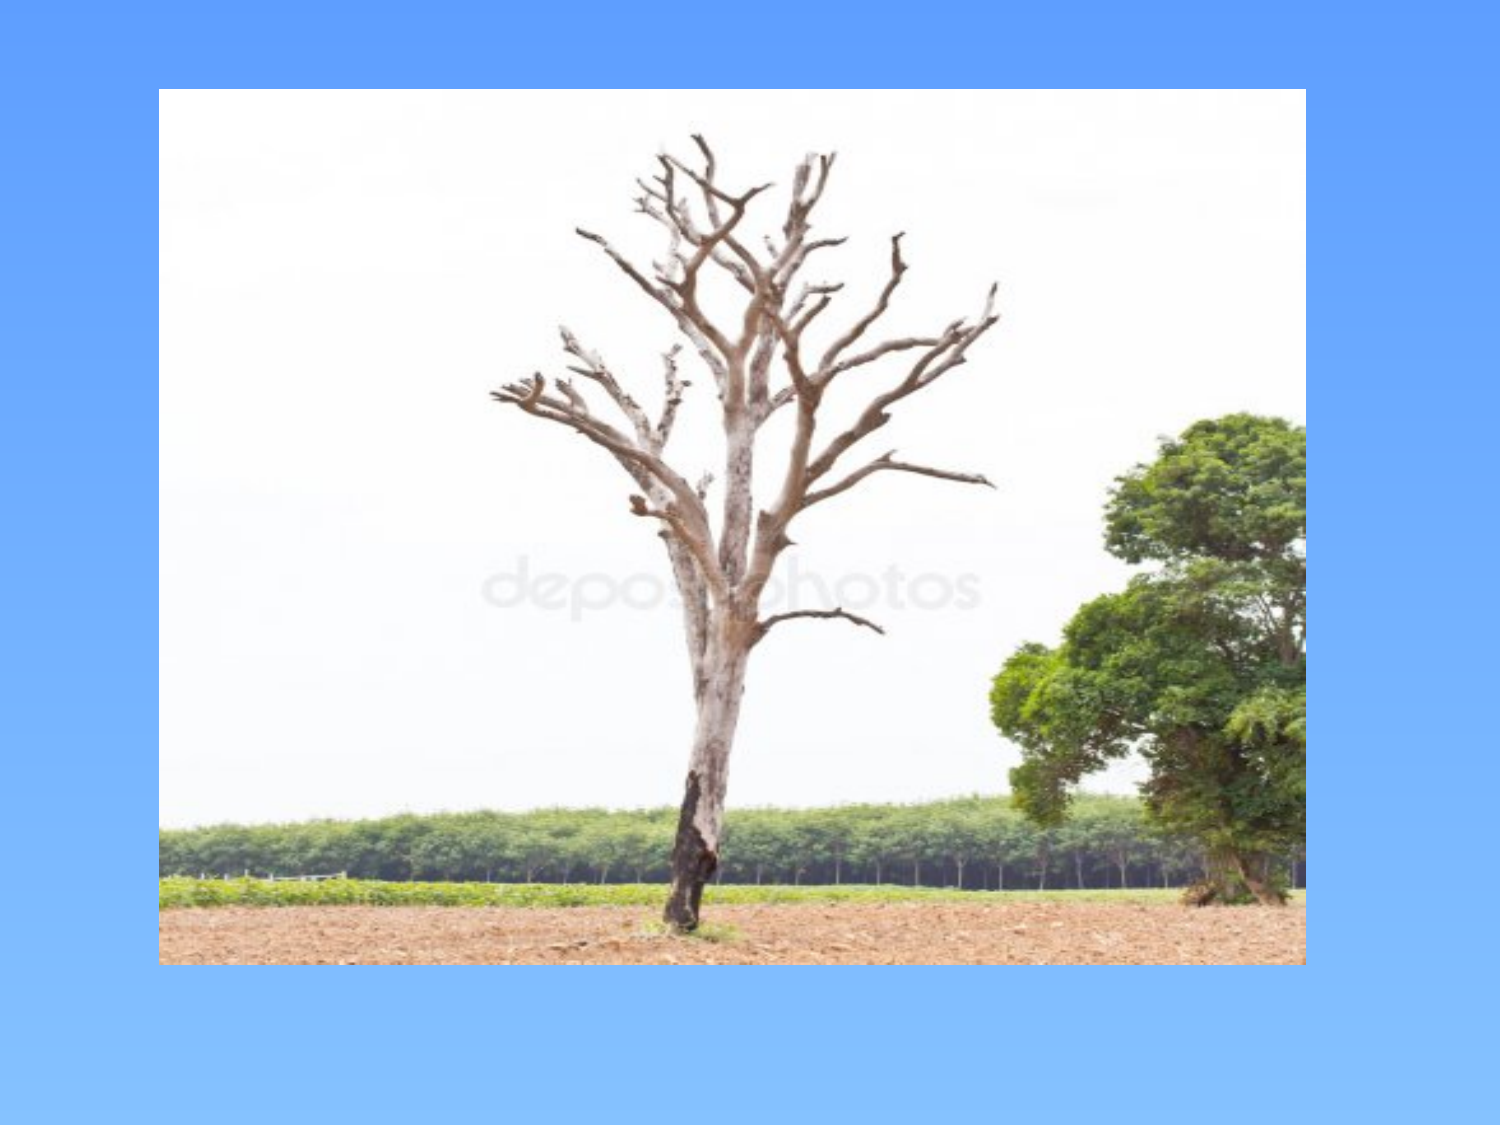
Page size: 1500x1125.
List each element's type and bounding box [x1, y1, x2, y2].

picture [159, 89, 1306, 965]
